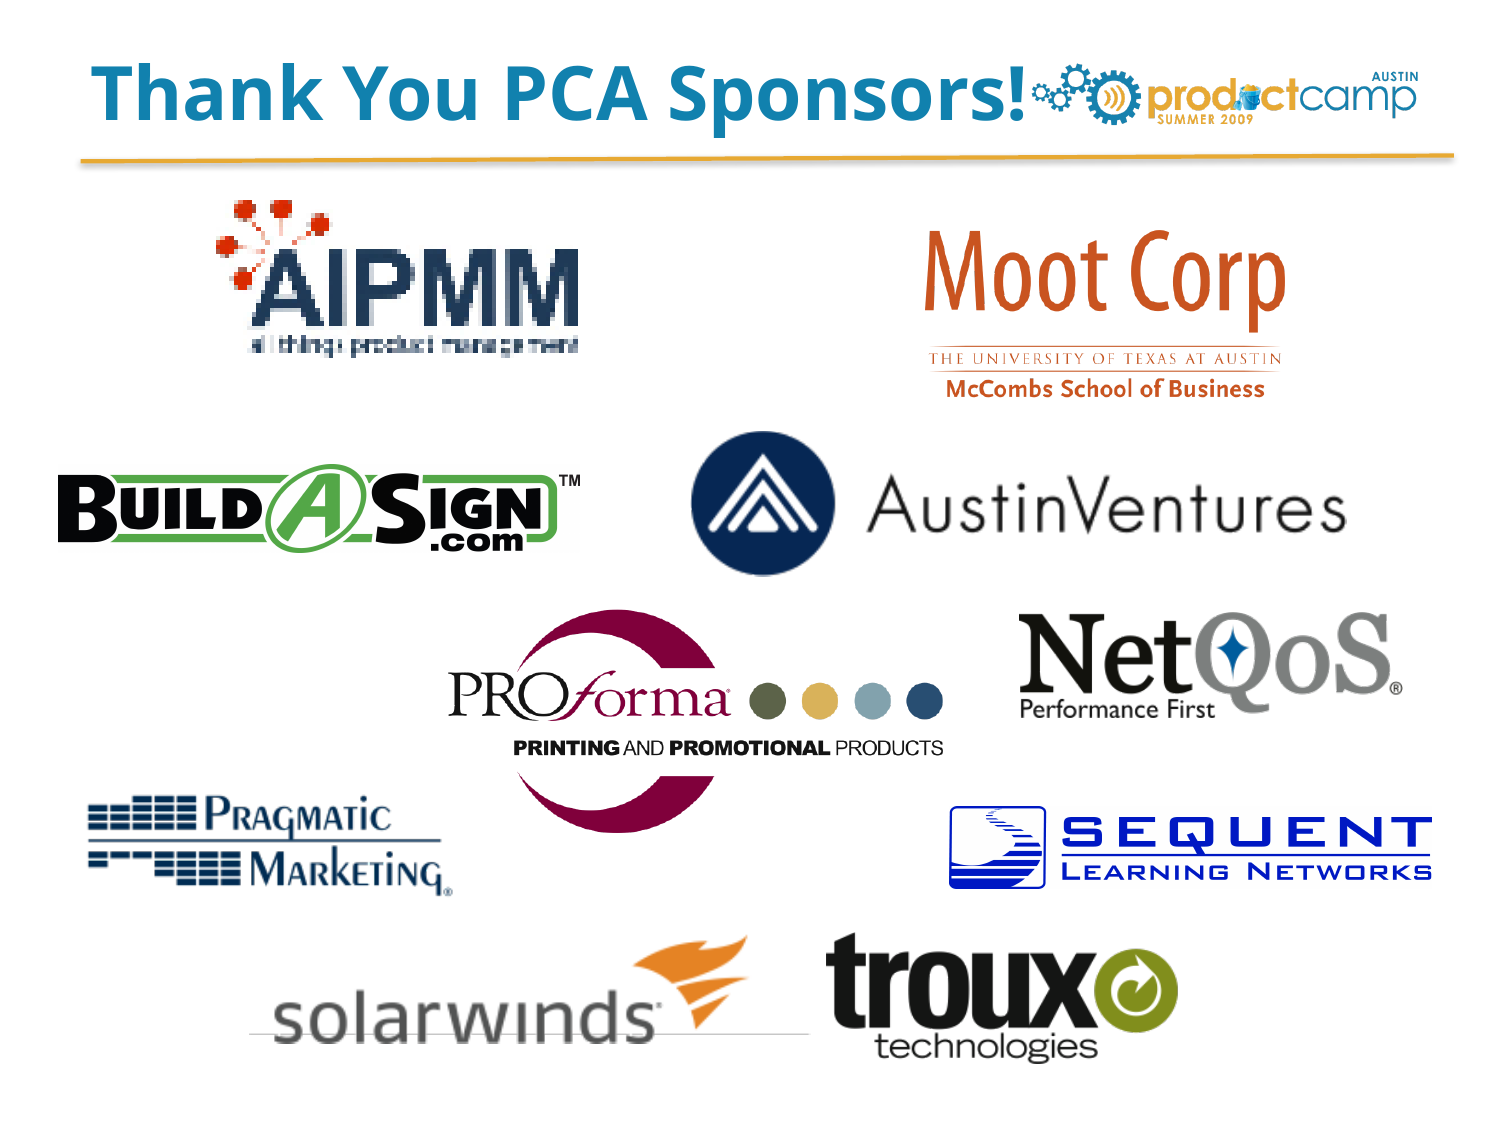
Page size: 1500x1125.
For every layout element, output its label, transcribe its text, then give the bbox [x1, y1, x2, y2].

picture [948, 806, 1432, 889]
picture [1030, 62, 1421, 128]
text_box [80, 155, 1455, 162]
picture [216, 200, 578, 359]
picture [1018, 612, 1403, 718]
picture [826, 932, 1179, 1064]
title Thank You PCA Sponsors! [74, 24, 1425, 156]
picture [0, 230, 1348, 1125]
